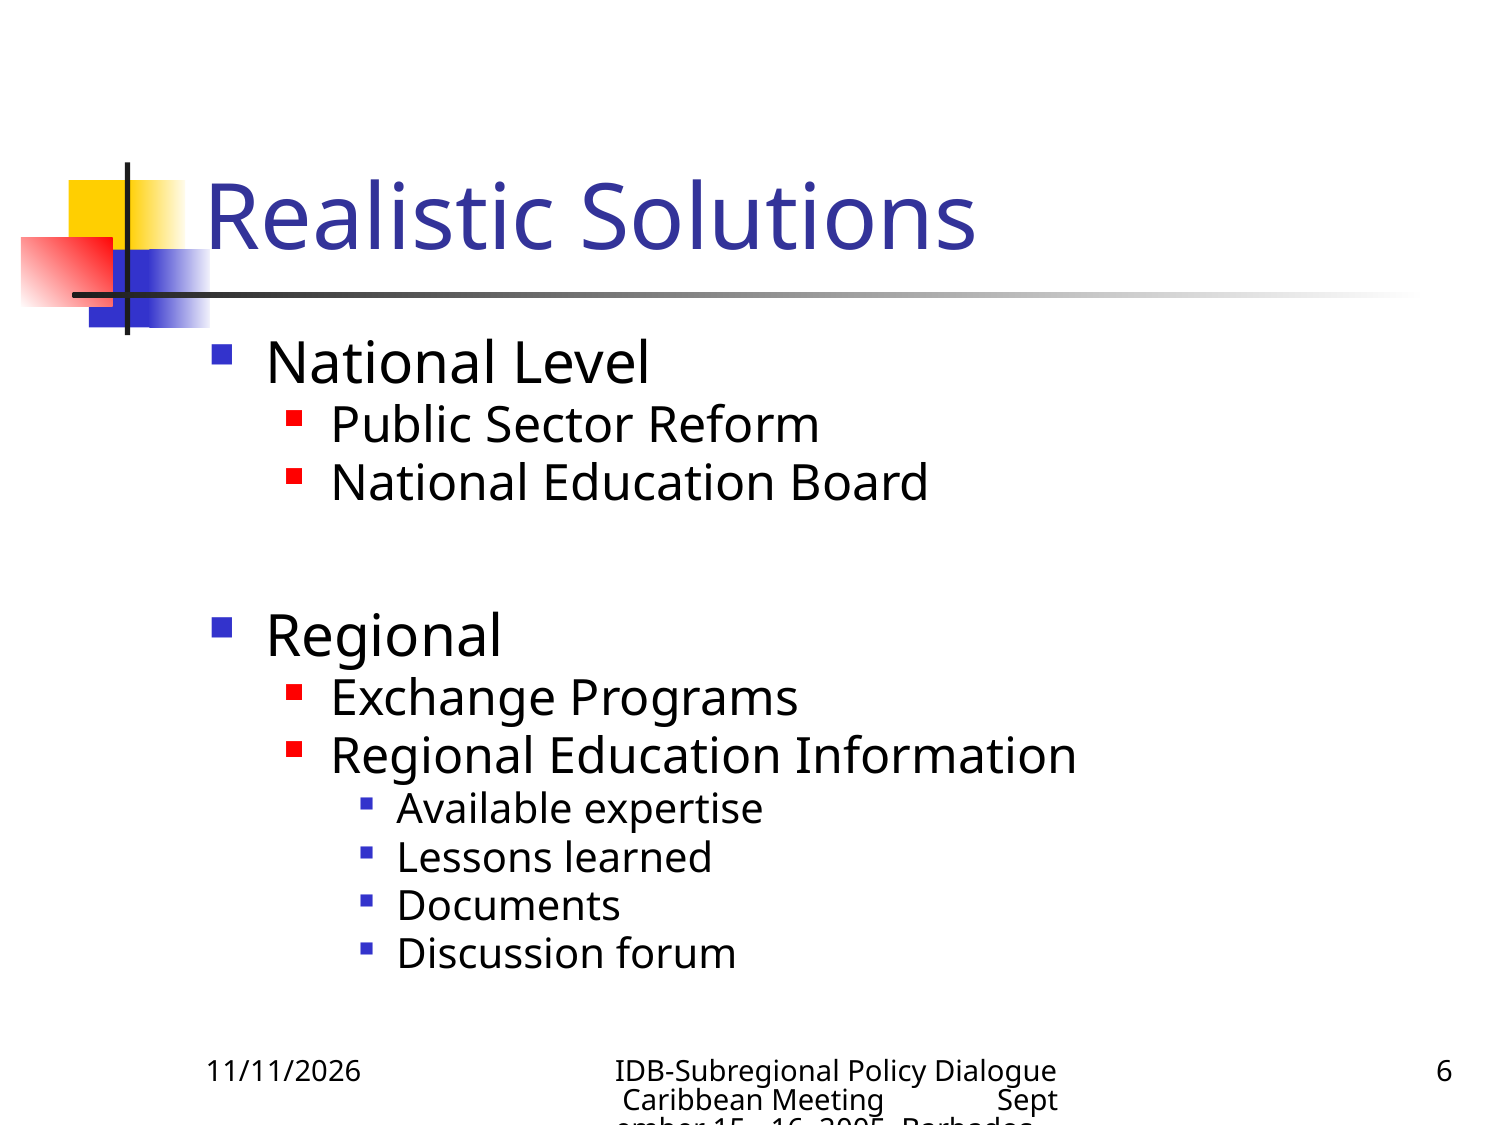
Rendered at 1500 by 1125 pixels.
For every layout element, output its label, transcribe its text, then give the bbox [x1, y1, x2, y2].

slide_number 6 [1154, 1023, 1468, 1100]
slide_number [190, 1023, 504, 1100]
title Realistic Solutions [188, 34, 1468, 276]
list National Level Public Sector Reform National Education Board Regional Exchange Programs Regional Education Information Available expertise Lessons learned Documents Discussion forum [193, 330, 1470, 1007]
footer IDB-Subregional Policy Dialogue Caribbean Meeting September 15 - 16, 2005, Barbados [599, 1023, 1076, 1100]
